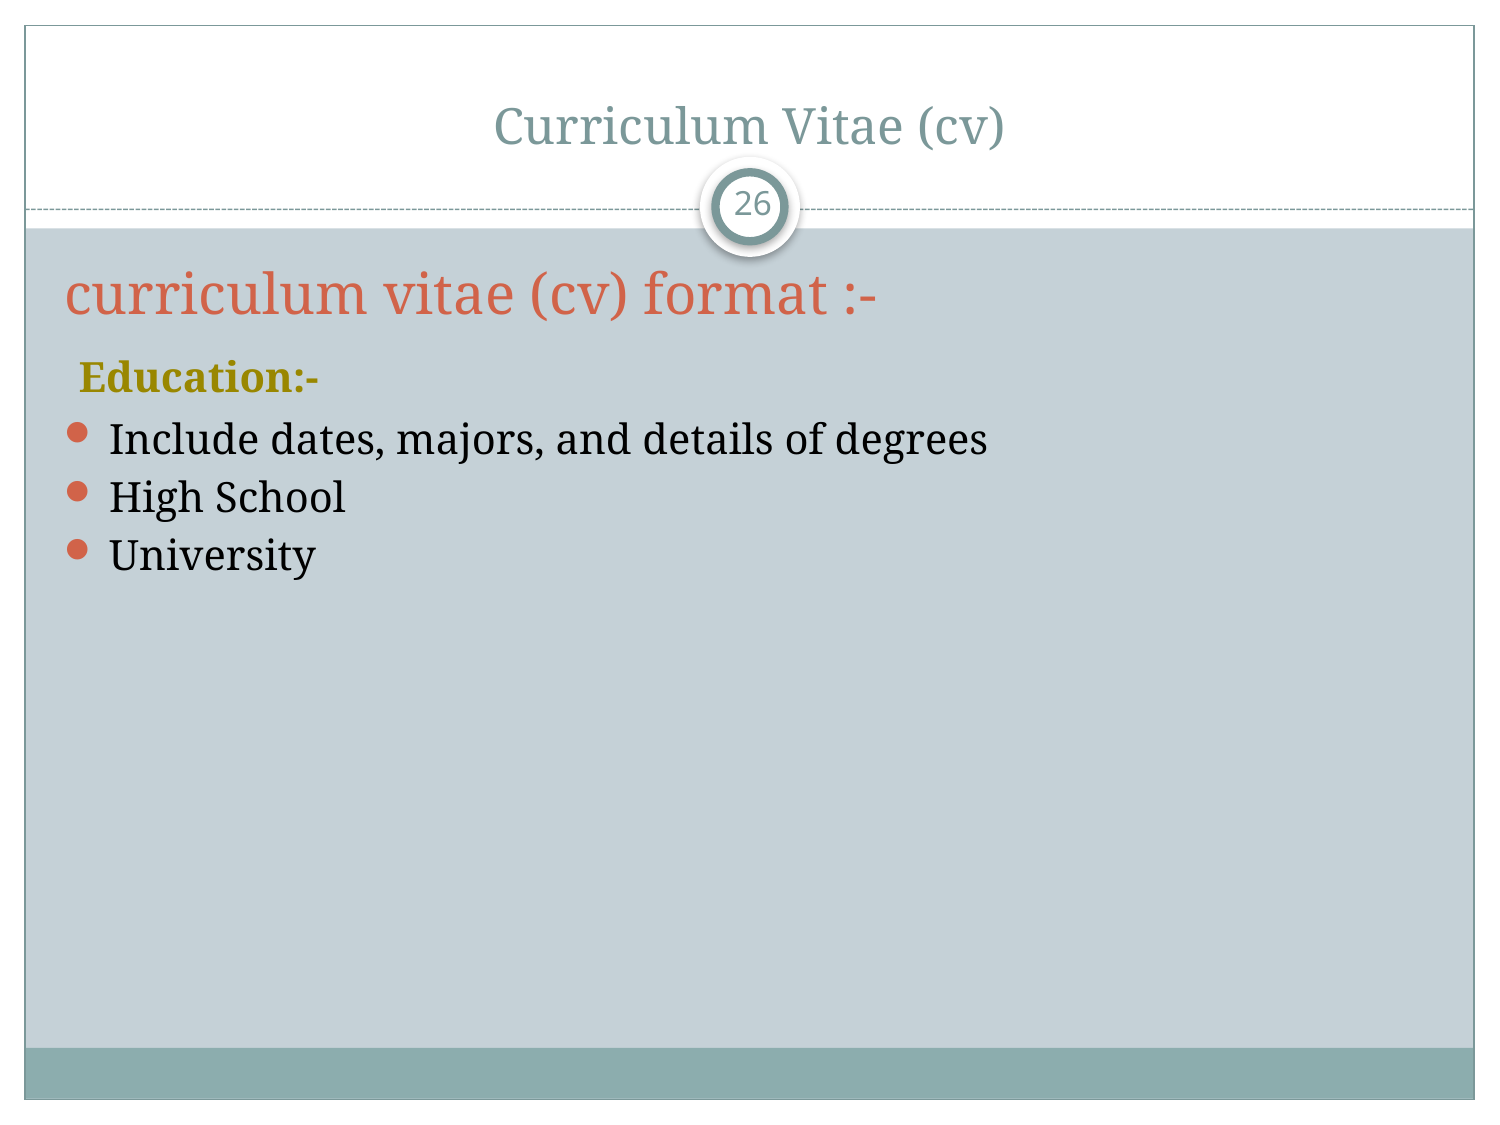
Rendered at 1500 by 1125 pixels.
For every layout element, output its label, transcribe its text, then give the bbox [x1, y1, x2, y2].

slide_number 26 [715, 168, 791, 241]
list curriculum vitae (cv) format :- Education:- Include dates, majors, and details of degrees High School University [49, 250, 1445, 1001]
title Curriculum Vitae (cv) [49, 37, 1450, 162]
